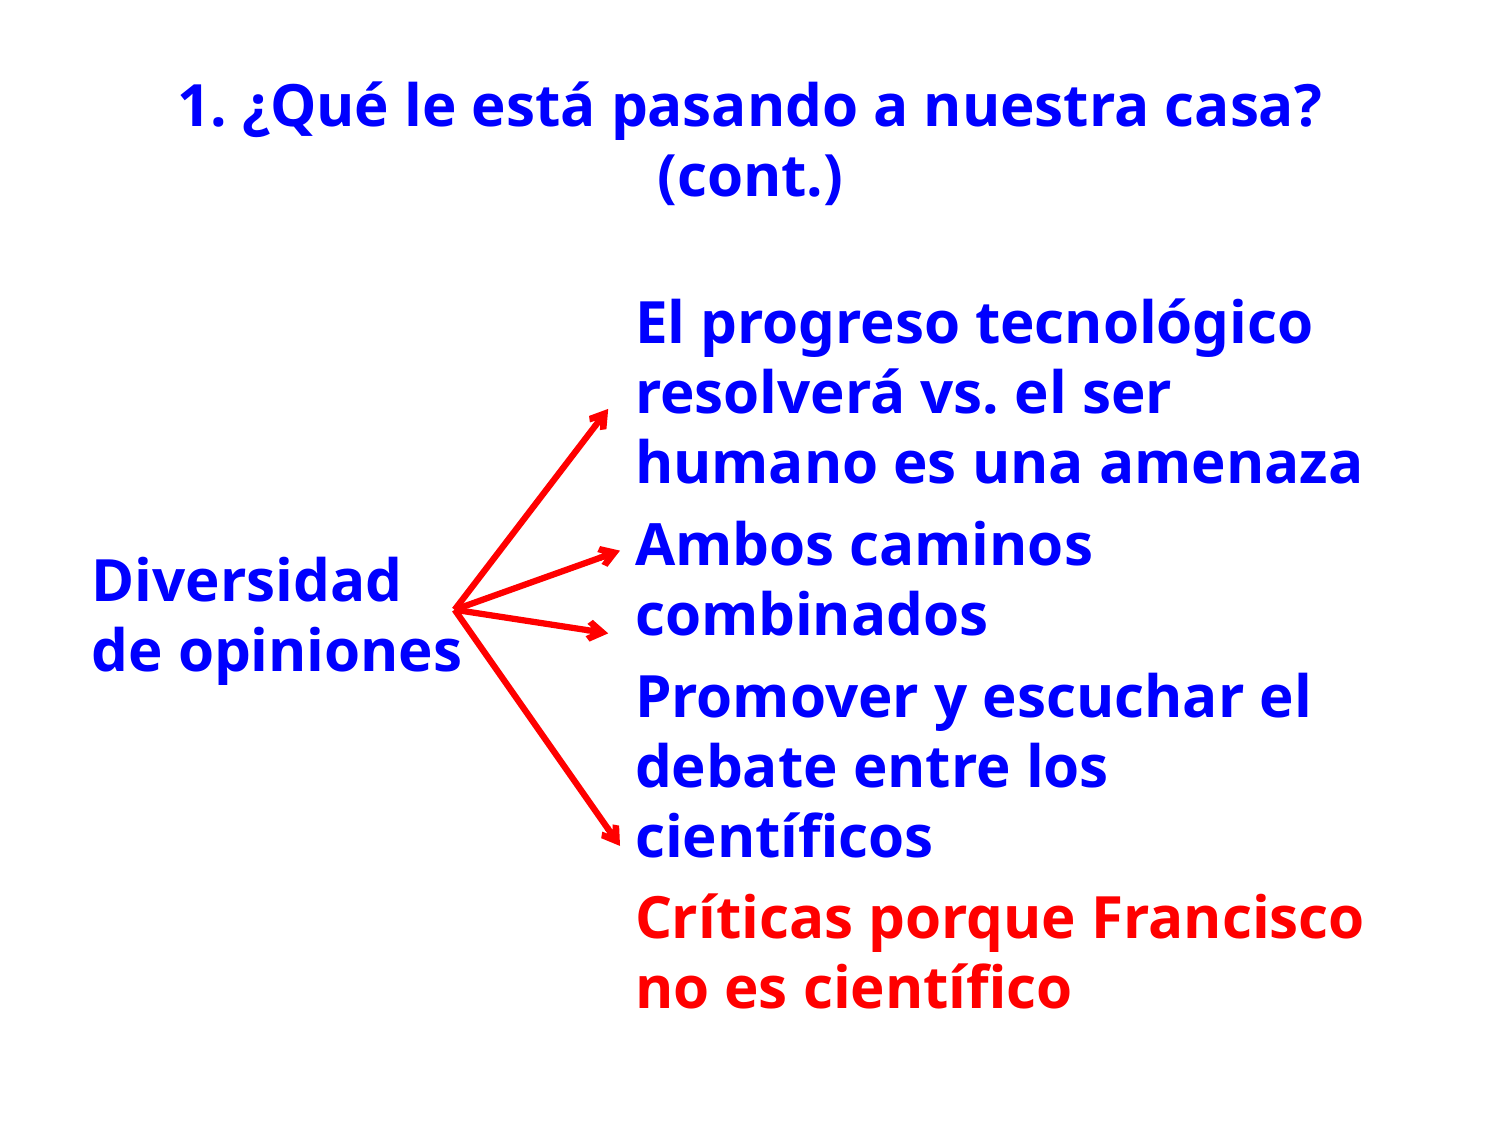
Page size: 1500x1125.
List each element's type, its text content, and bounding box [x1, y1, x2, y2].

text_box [454, 408, 609, 550]
list El progreso tecnológico resolverá vs. el ser humano es una amenaza Ambos caminos combinados Promover y escuchar el debate entre los científicos Críticas porque Francisco no es científico [620, 196, 1425, 970]
title 1. ¿Qué le está pasando a nuestra casa? (cont.) [75, 45, 1425, 232]
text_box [454, 609, 621, 847]
list Diversidad de opiniones [76, 290, 480, 1034]
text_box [454, 550, 621, 609]
